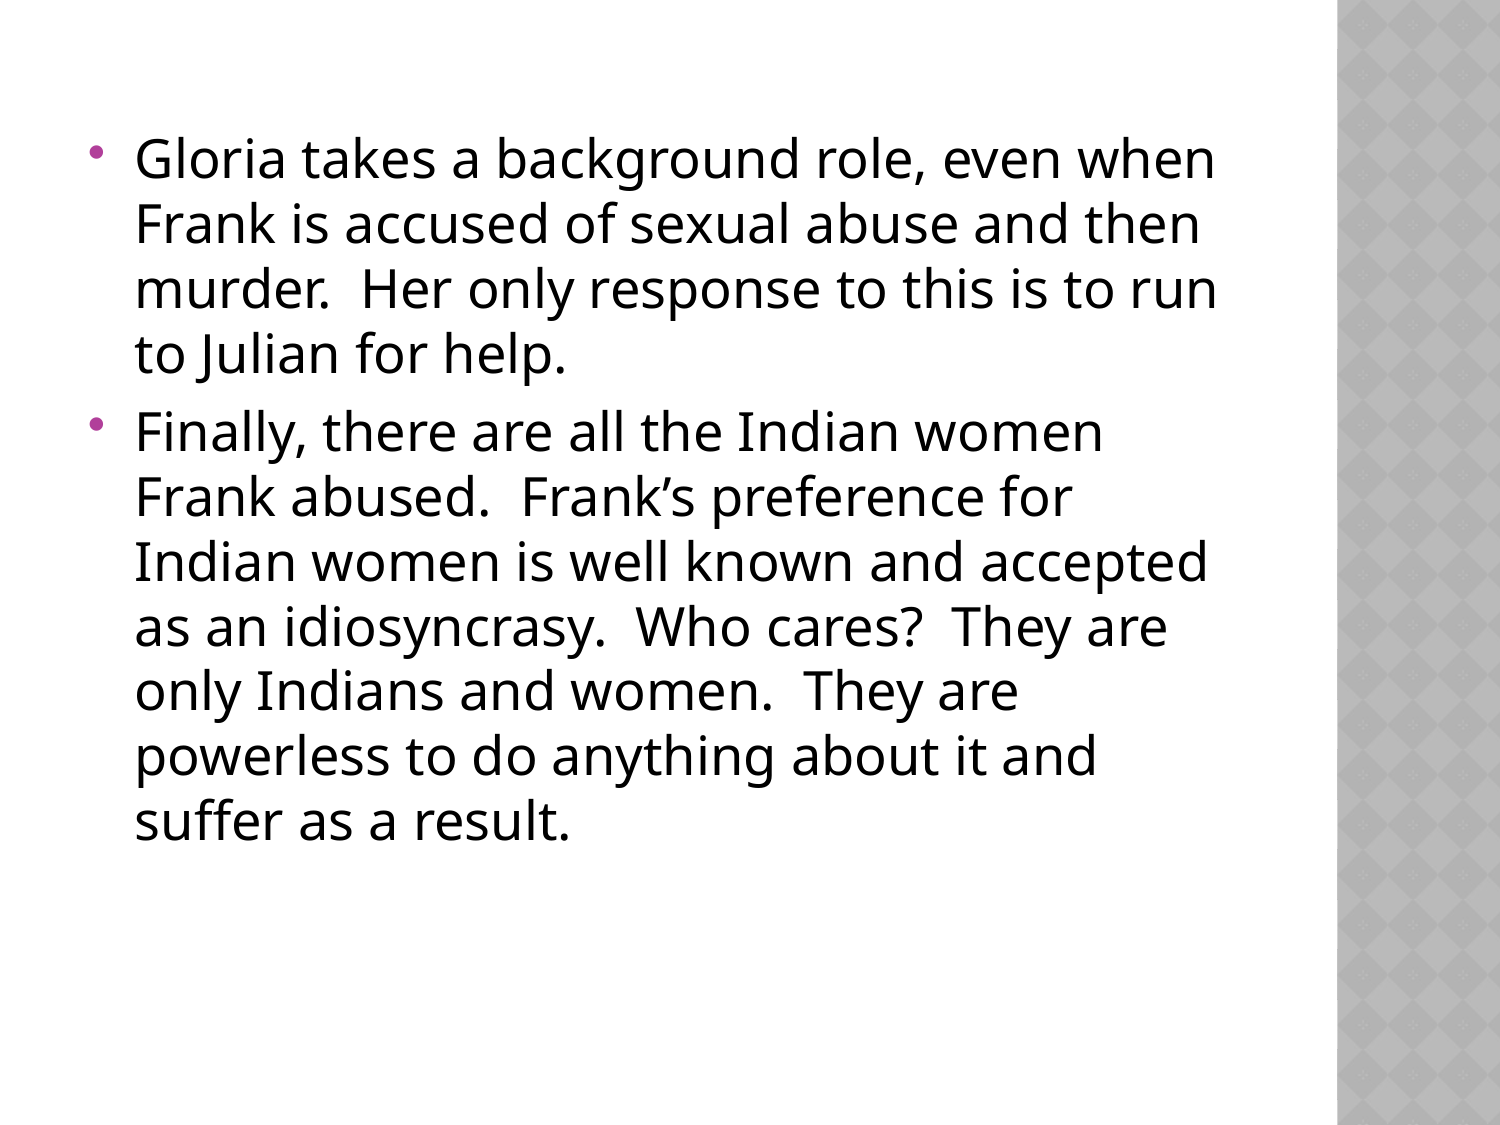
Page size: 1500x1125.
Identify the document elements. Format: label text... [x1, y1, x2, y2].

list Gloria takes a background role, even when Frank is accused of sexual abuse and then murder. Her only response to this is to run to Julian for help. Finally, there are all the Indian women Frank abused. Frank’s preference for Indian women is well known and accepted as an idiosyncrasy. Who cares? They are only Indians and women. They are powerless to do anything about it and suffer as a result. [75, 117, 1263, 1059]
